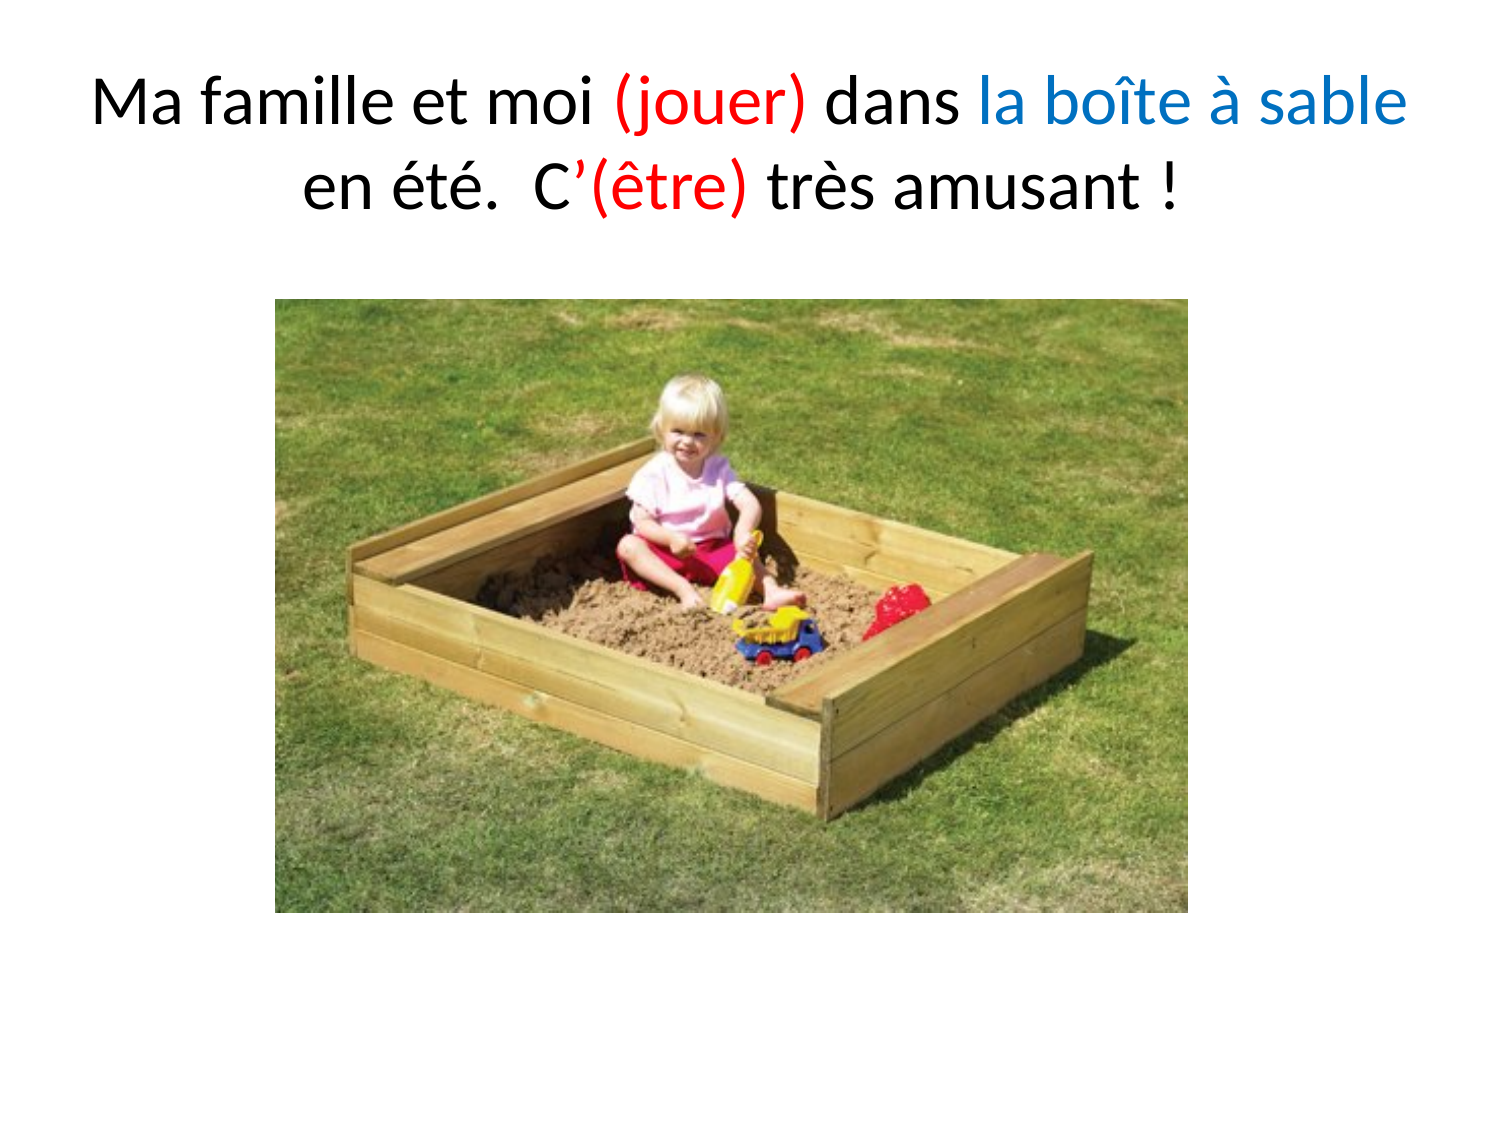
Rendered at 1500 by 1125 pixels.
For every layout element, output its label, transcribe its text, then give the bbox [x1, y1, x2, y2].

picture [274, 299, 1188, 913]
title Ma famille et moi (jouer) dans la boîte à sable en été. C’(être) très amusant ! [75, 45, 1425, 233]
